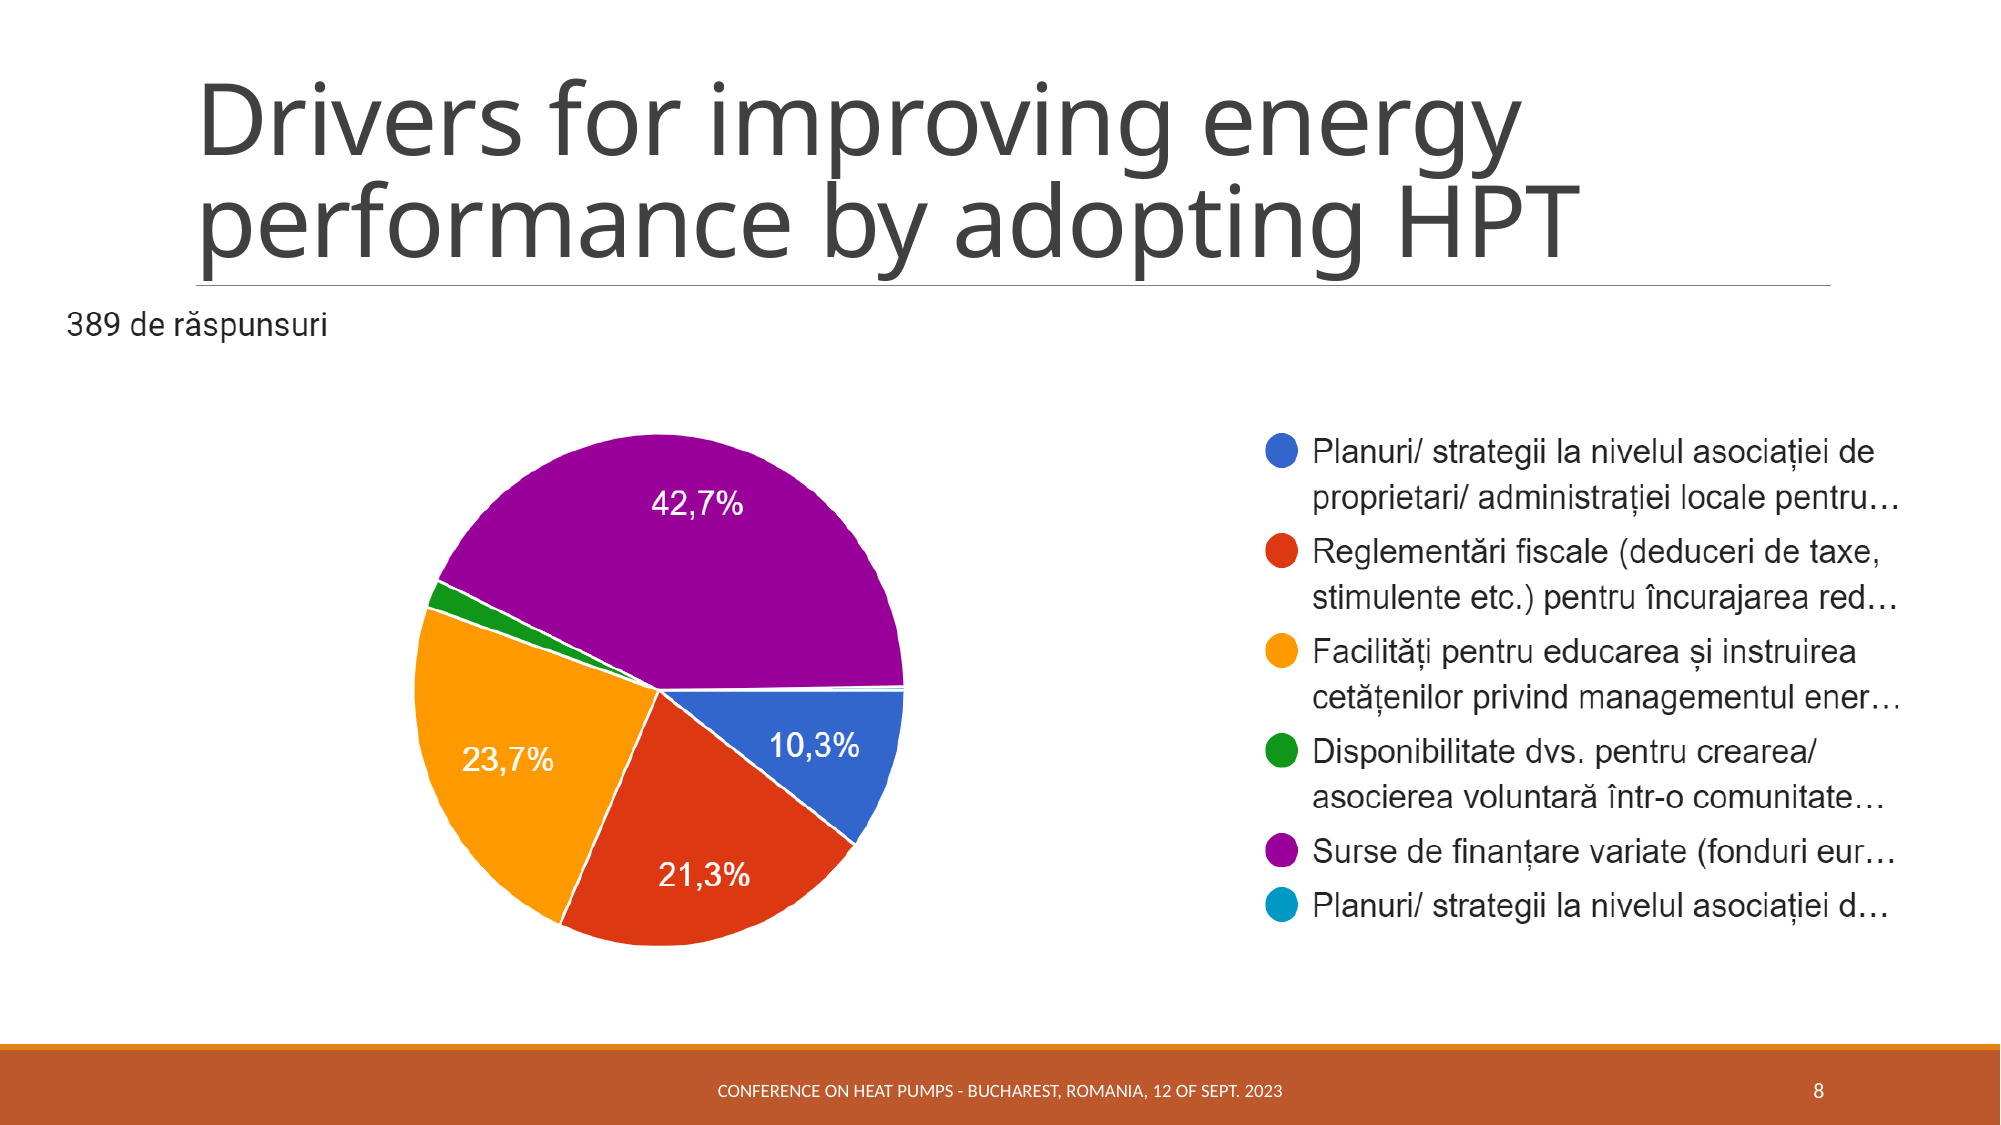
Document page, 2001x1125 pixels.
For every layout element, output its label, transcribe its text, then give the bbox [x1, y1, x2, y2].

slide_number 8 [1624, 1059, 1840, 1120]
footer Conference on Heat Pumps - Bucharest, Romania, 12 of Sept. 2023 [604, 1059, 1396, 1120]
picture [0, 289, 2000, 1045]
title Drivers for improving energy performance by adopting HPT [180, 47, 1902, 285]
